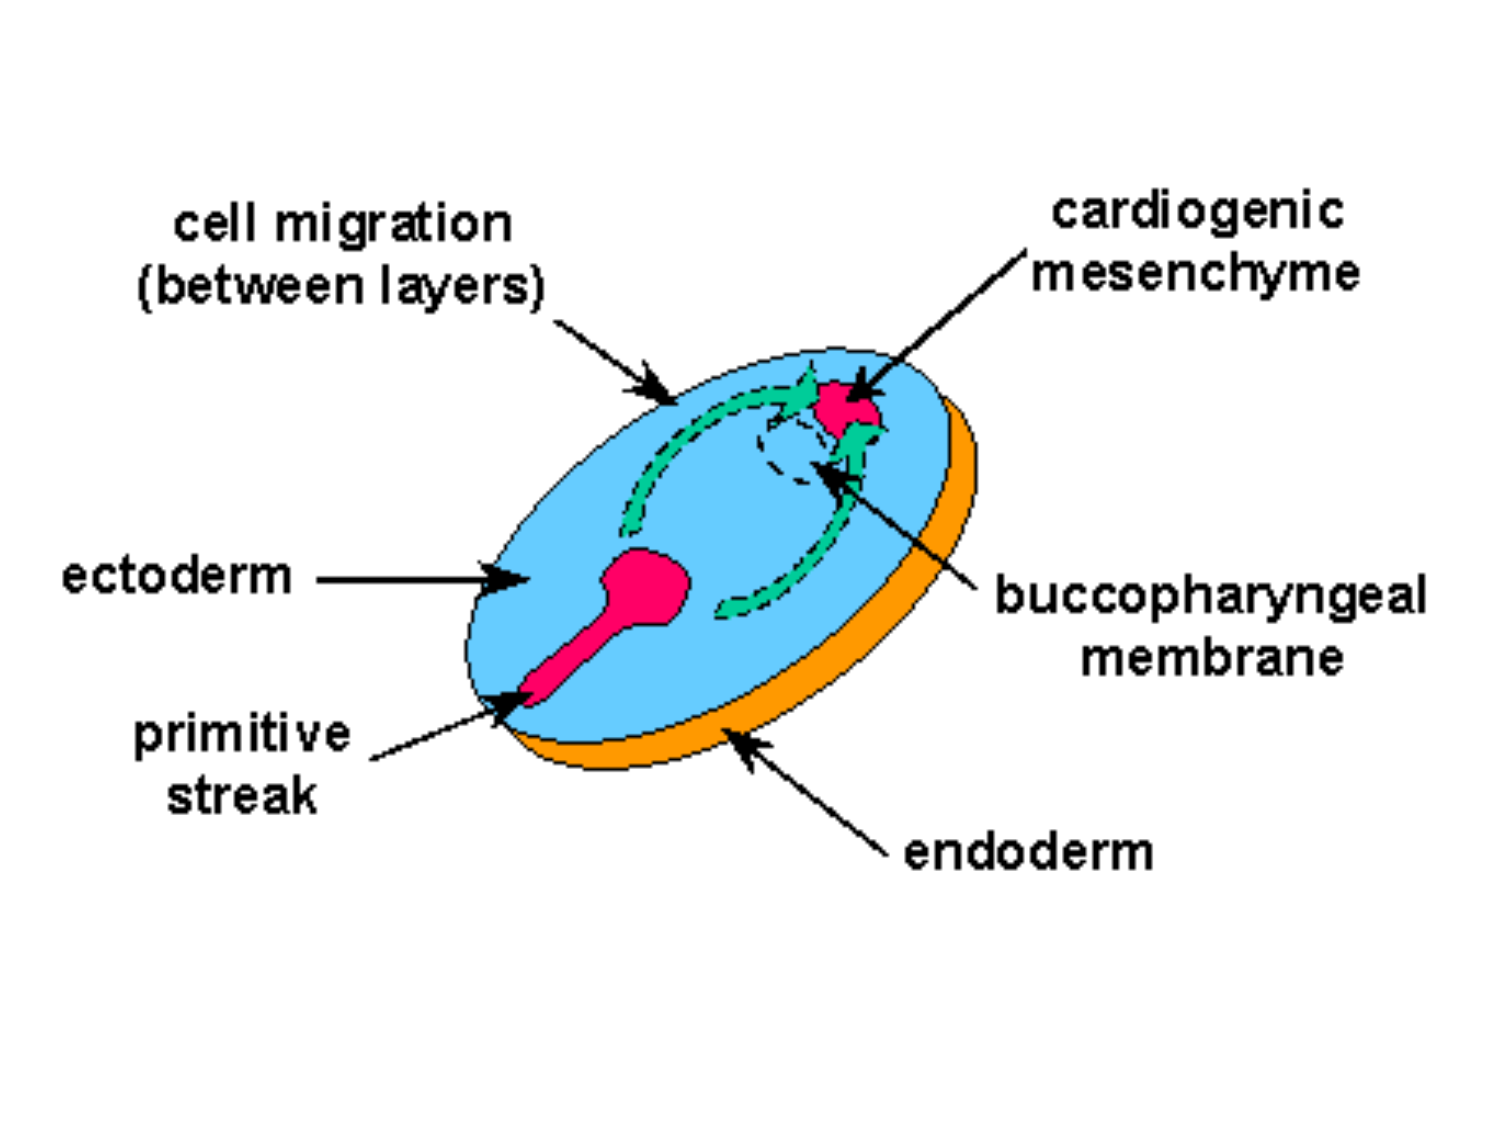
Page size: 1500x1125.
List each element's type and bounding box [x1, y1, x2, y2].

picture [38, 160, 1459, 918]
